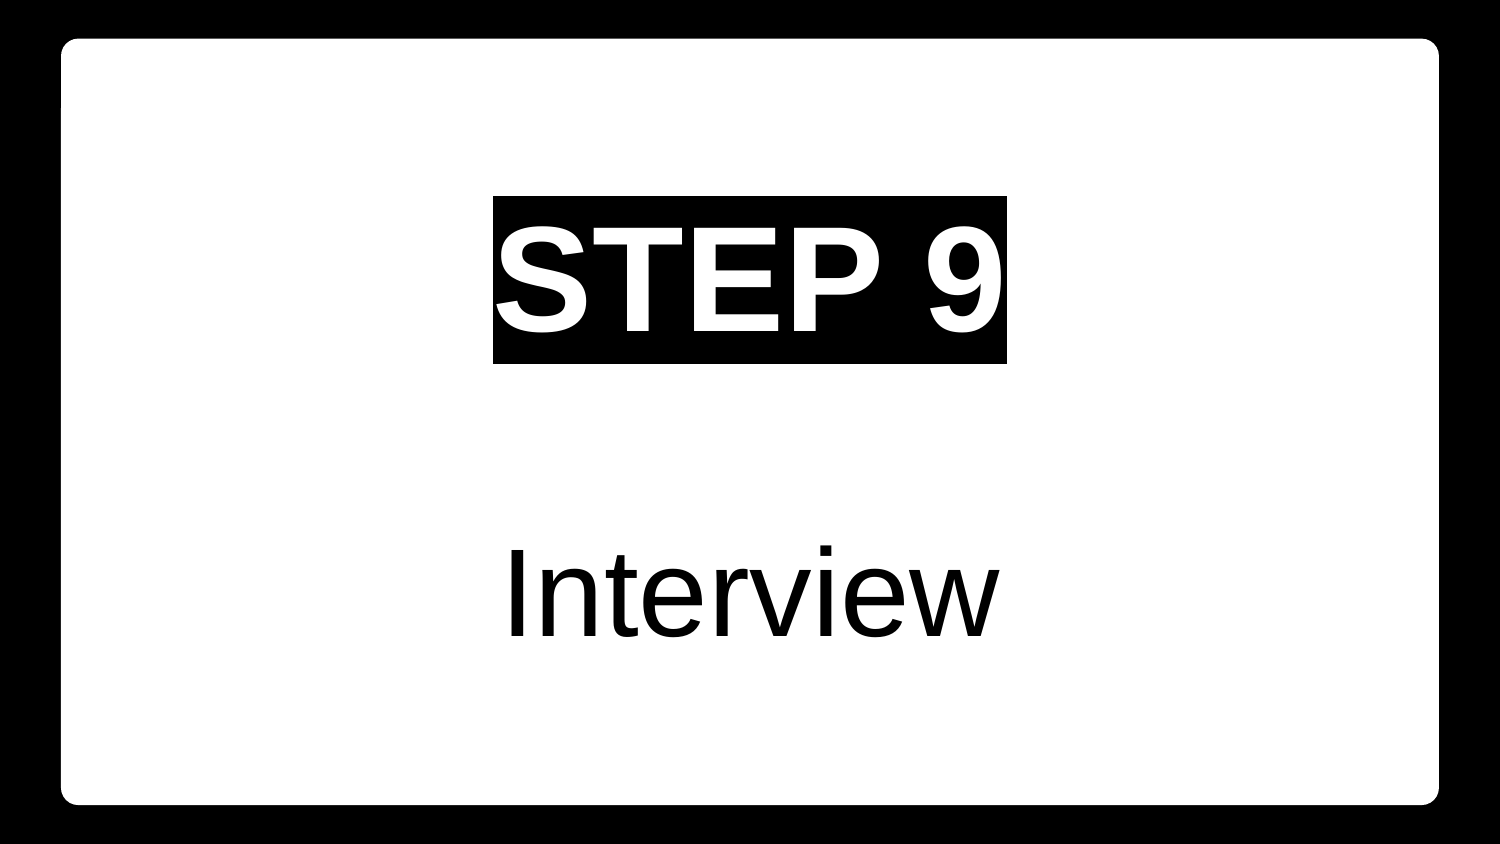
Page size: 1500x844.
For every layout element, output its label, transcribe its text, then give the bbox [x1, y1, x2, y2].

text_box STEP 9 Interview [109, 64, 1391, 780]
